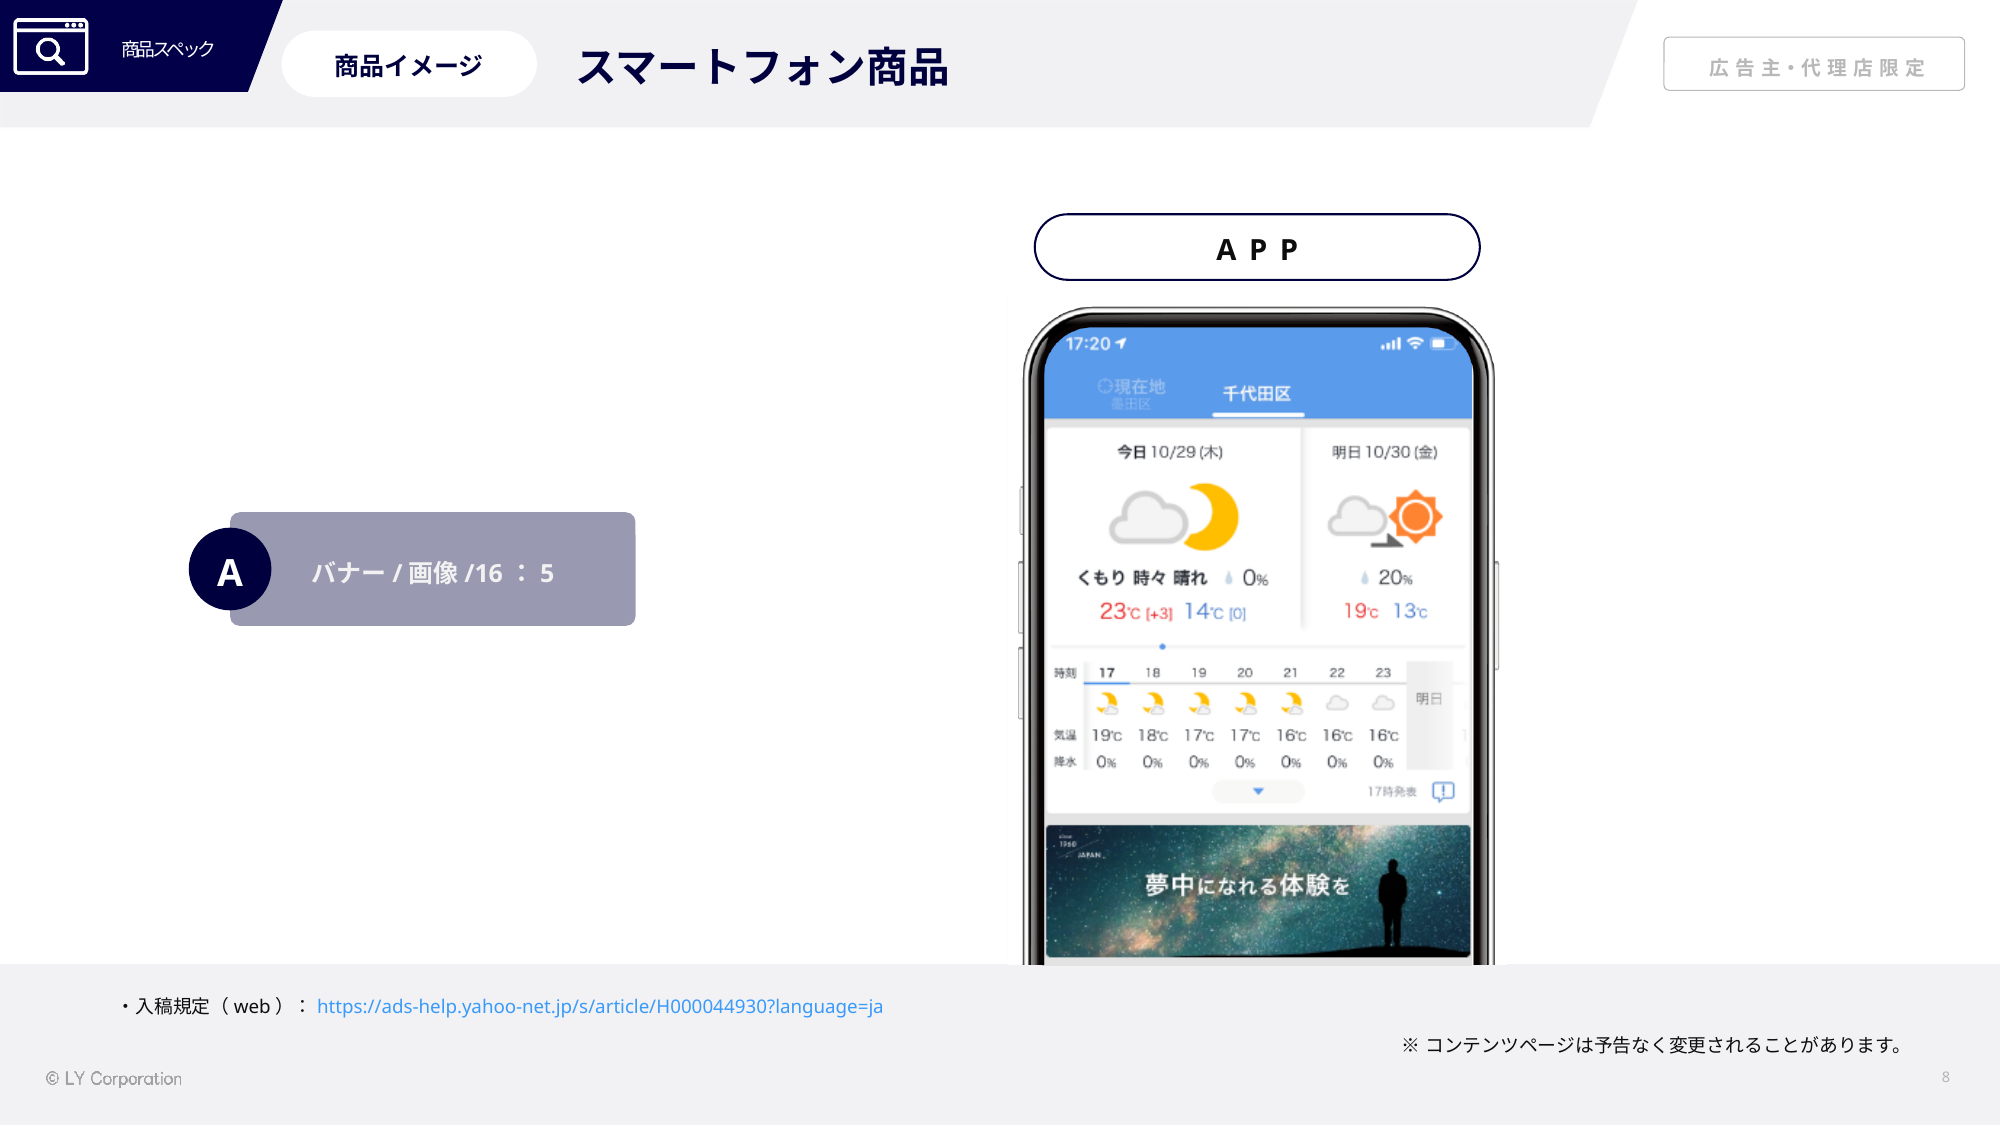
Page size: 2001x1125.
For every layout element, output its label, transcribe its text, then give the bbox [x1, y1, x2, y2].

picture [46, 1071, 181, 1088]
text_box A [187, 526, 273, 612]
list 商品スペック [97, 13, 240, 81]
text_box 商品イメージ [280, 29, 538, 98]
text_box APP [1033, 213, 1481, 281]
picture [1007, 292, 1508, 966]
list スマートフォン商品 [575, 41, 1218, 97]
text_box バナー/画像/16：5 [229, 511, 637, 627]
picture [9, 5, 92, 87]
text_box ・入稿規定（web）：https://ads-help.yahoo-net.jp/s/article/H000044930?language=ja [102, 982, 1577, 1029]
text_box ※コンテンツページは予告なく変更されることがあります。 [1401, 1033, 1911, 1056]
